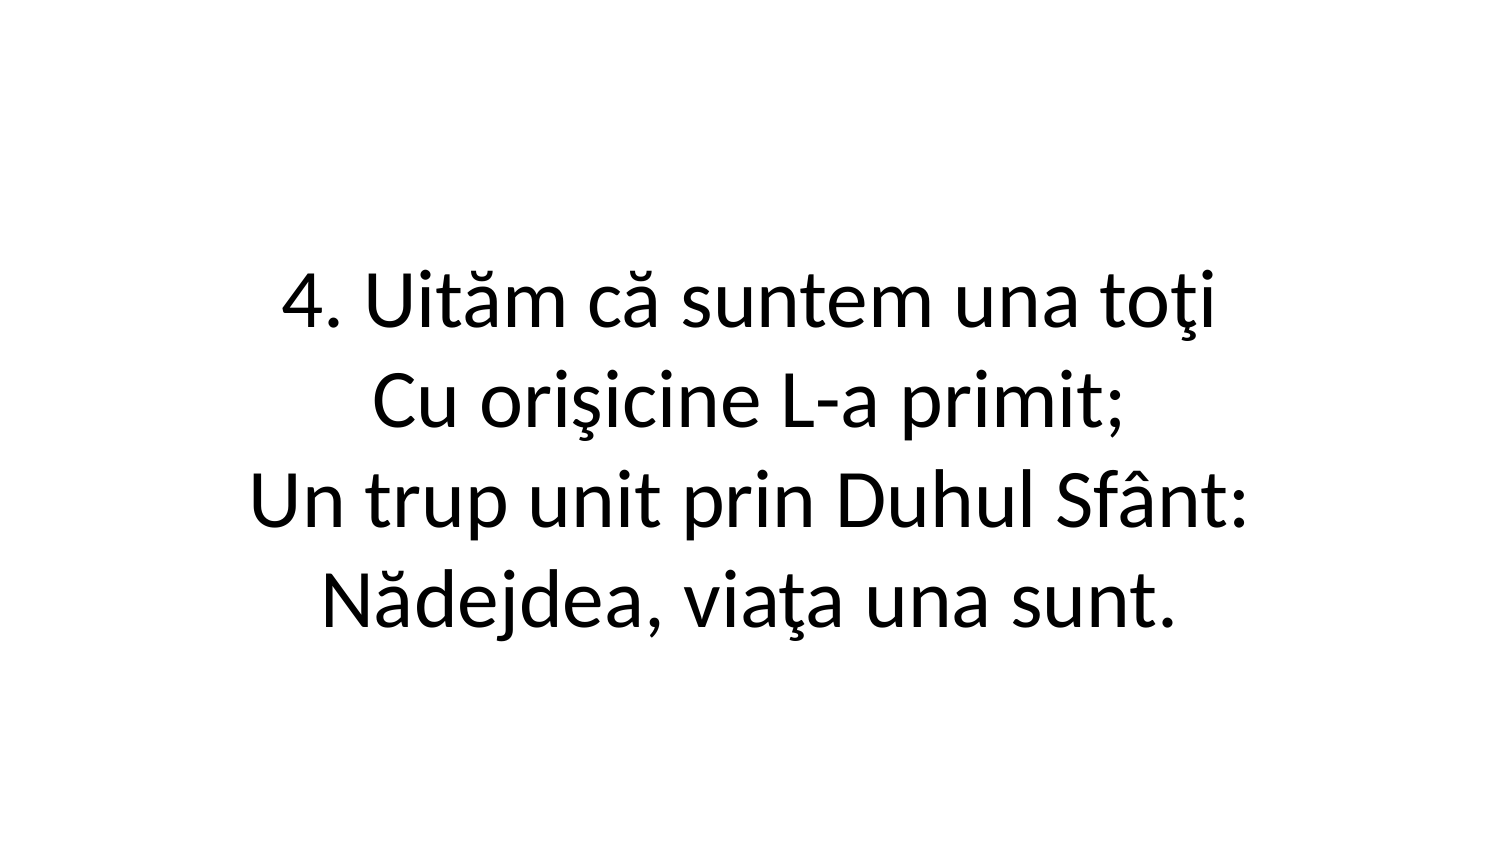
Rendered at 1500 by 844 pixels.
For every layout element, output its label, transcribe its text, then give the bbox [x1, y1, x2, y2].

text_box 4. Uităm că suntem una toţi Cu orişicine L-a primit; Un trup unit prin Duhul Sfânt: Nădejdea, viaţa una sunt. [233, 192, 1266, 652]
